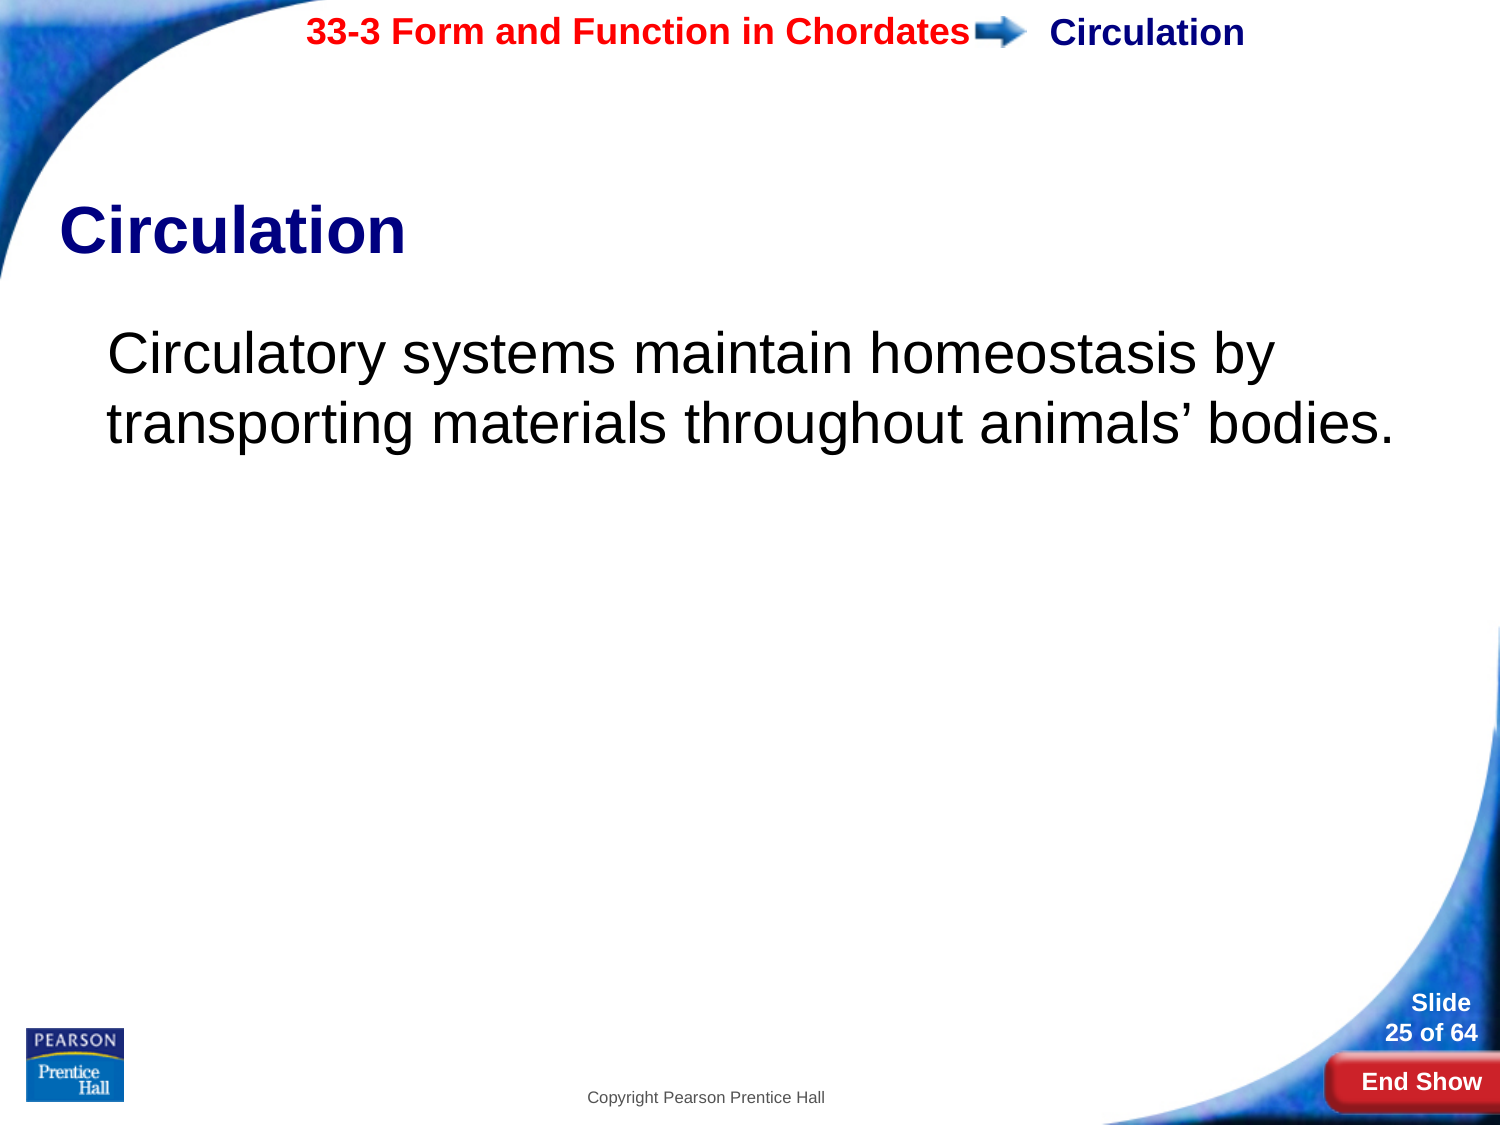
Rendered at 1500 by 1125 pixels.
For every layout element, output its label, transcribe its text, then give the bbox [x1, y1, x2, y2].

title Circulation [1034, 0, 1500, 76]
picture [0, 0, 1500, 1125]
footer Copyright Pearson Prentice Hall [468, 1078, 945, 1105]
list Circulation Circulatory systems maintain homeostasis by transporting materials throughout animals’ bodies. [44, 179, 1448, 976]
